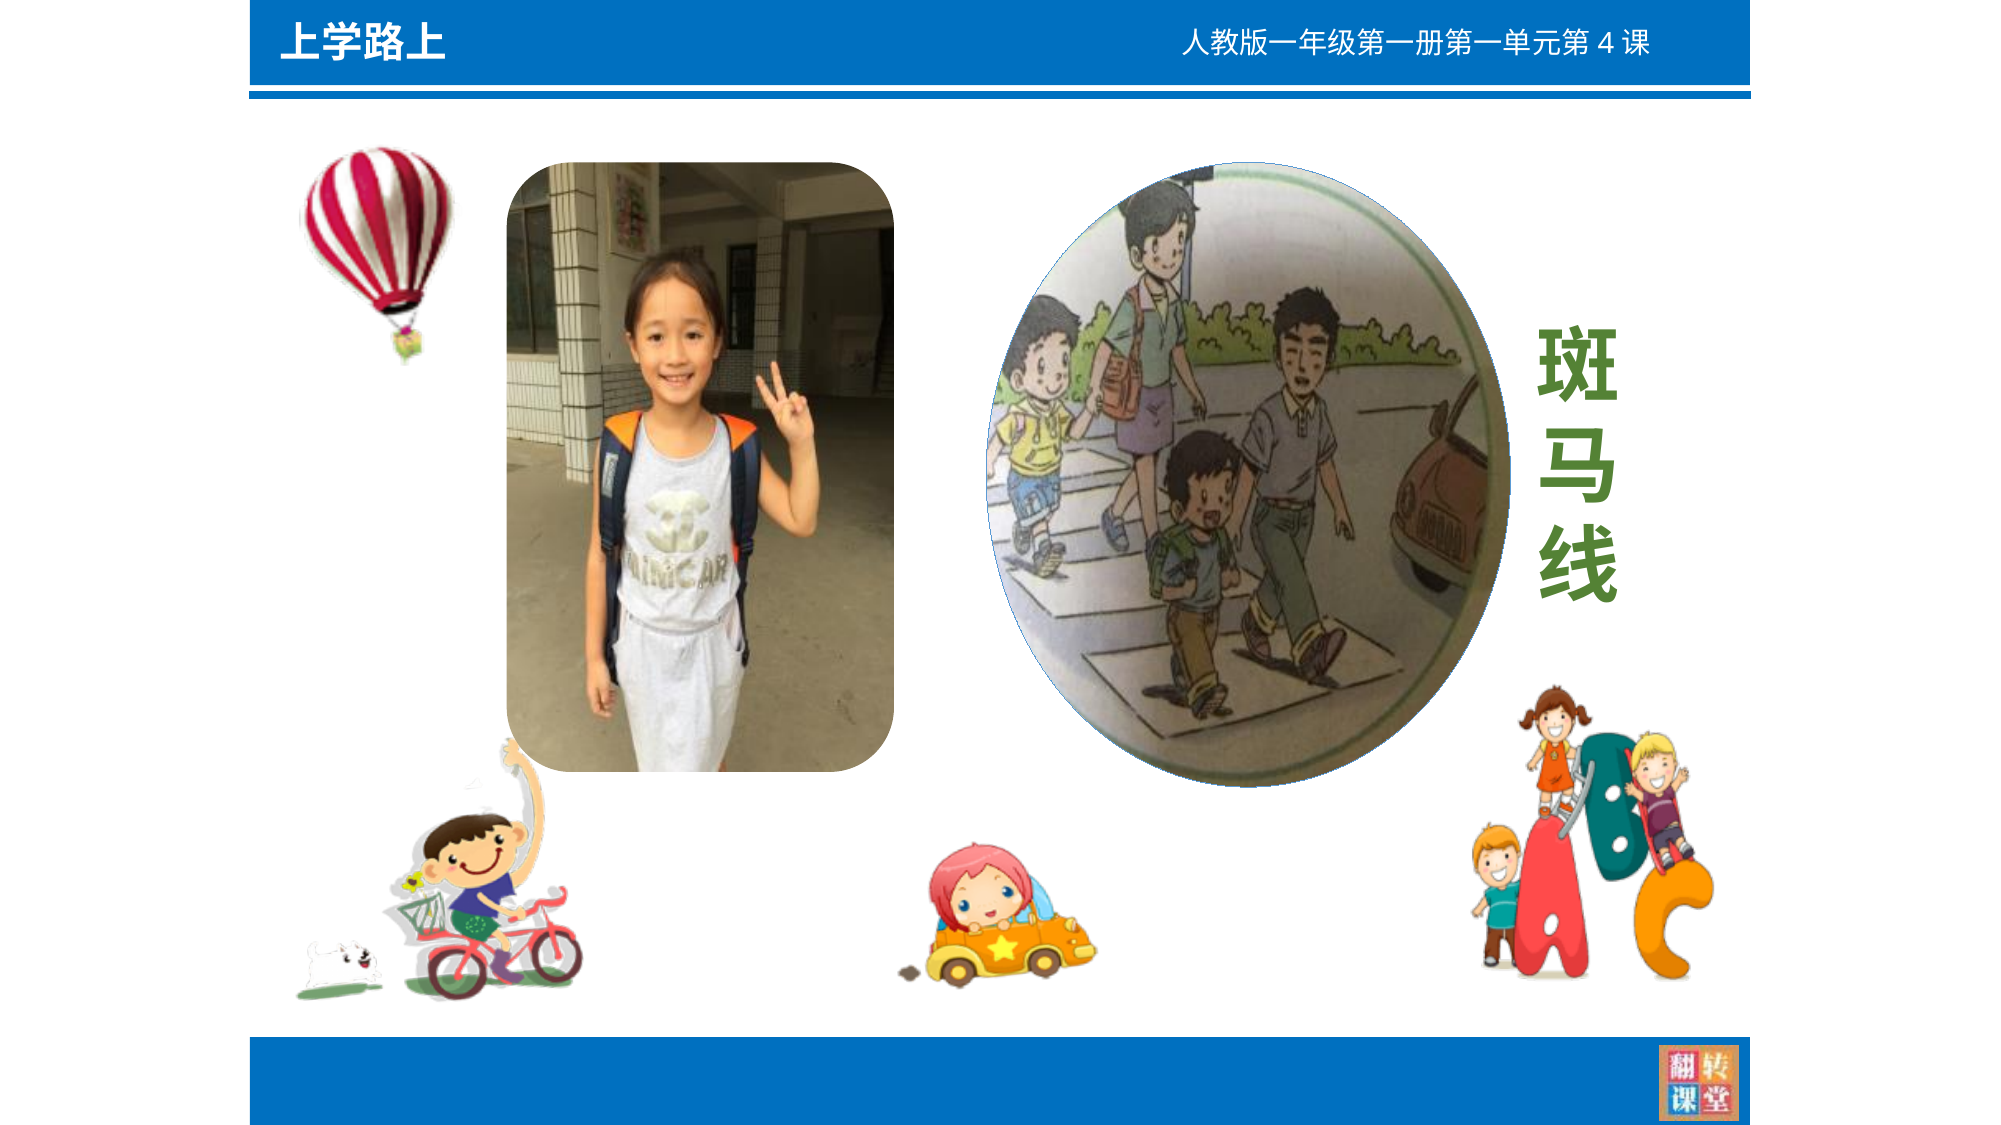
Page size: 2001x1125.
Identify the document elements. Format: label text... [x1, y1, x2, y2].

text_box [249, 91, 1751, 99]
text_box [249, 0, 1751, 86]
text_box [249, 1036, 1751, 1125]
picture [246, 162, 1733, 1042]
text_box 斑马线 [1521, 304, 1672, 620]
text_box 人教版一年级第一册第一单元第4课 [1166, 17, 1733, 67]
picture [265, 118, 498, 414]
picture [1659, 1045, 1739, 1121]
text_box 上学路上 [265, 8, 1026, 73]
